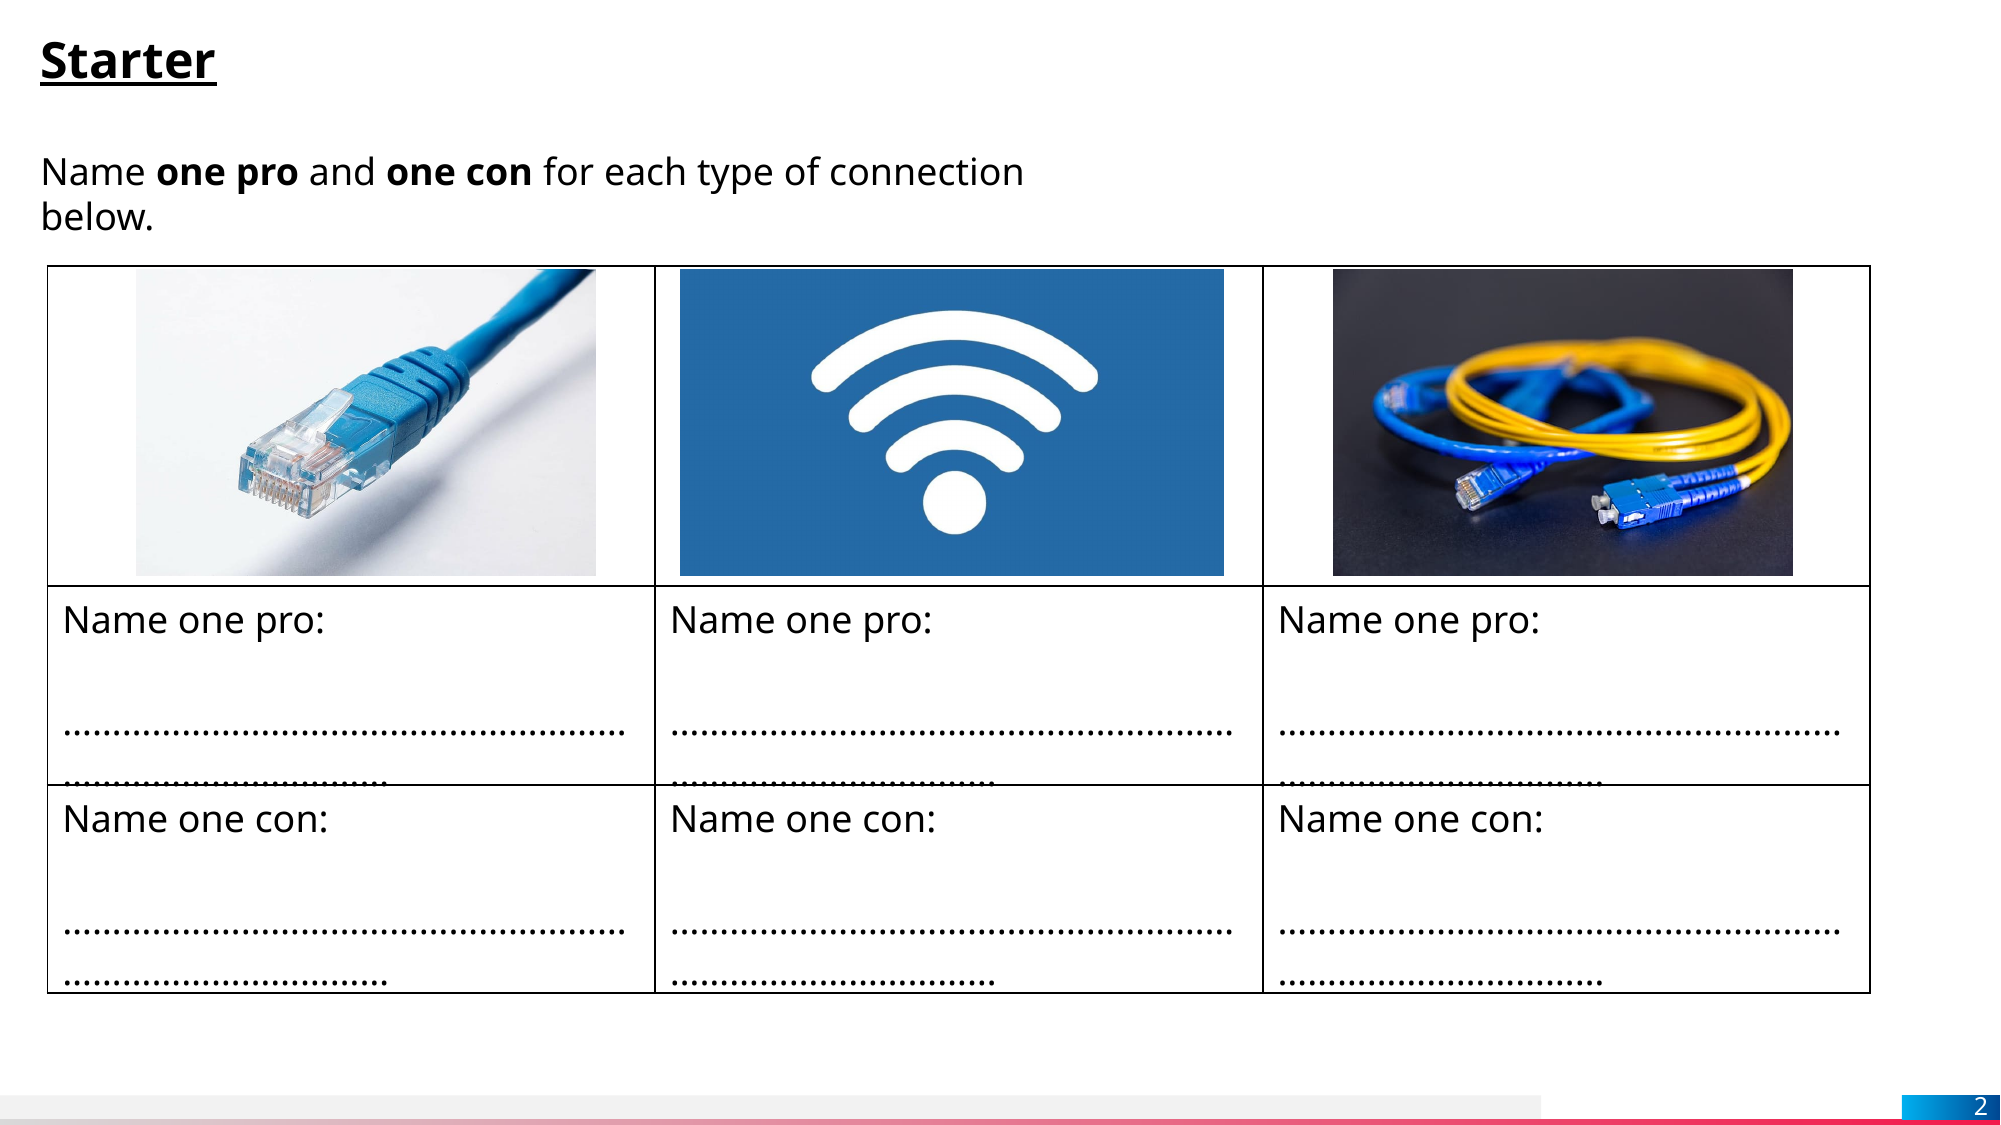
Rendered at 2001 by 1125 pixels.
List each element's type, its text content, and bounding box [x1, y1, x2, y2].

text_box Starter Name one pro and one con for each type of connection below. [25, 21, 1095, 246]
table_cell Name one pro: ……………………………………………………………………………… [1264, 587, 1869, 784]
picture [1333, 269, 1793, 576]
slide_number 2 [1901, 1095, 2000, 1120]
table_cell Name one con: ……………………………………………………………………………… [48, 786, 654, 992]
picture [680, 269, 1224, 576]
table_cell Name one con: ……………………………………………………………………………… [656, 786, 1262, 992]
picture [136, 269, 596, 576]
table_cell Name one pro: ……………………………………………………………………………… [48, 587, 654, 784]
table_cell Name one con: ……………………………………………………………………………… [1264, 786, 1869, 992]
table_cell Name one pro: ……………………………………………………………………………… [656, 587, 1262, 784]
table_header [48, 267, 654, 585]
table_header [656, 267, 1262, 585]
table_header [1264, 267, 1869, 585]
